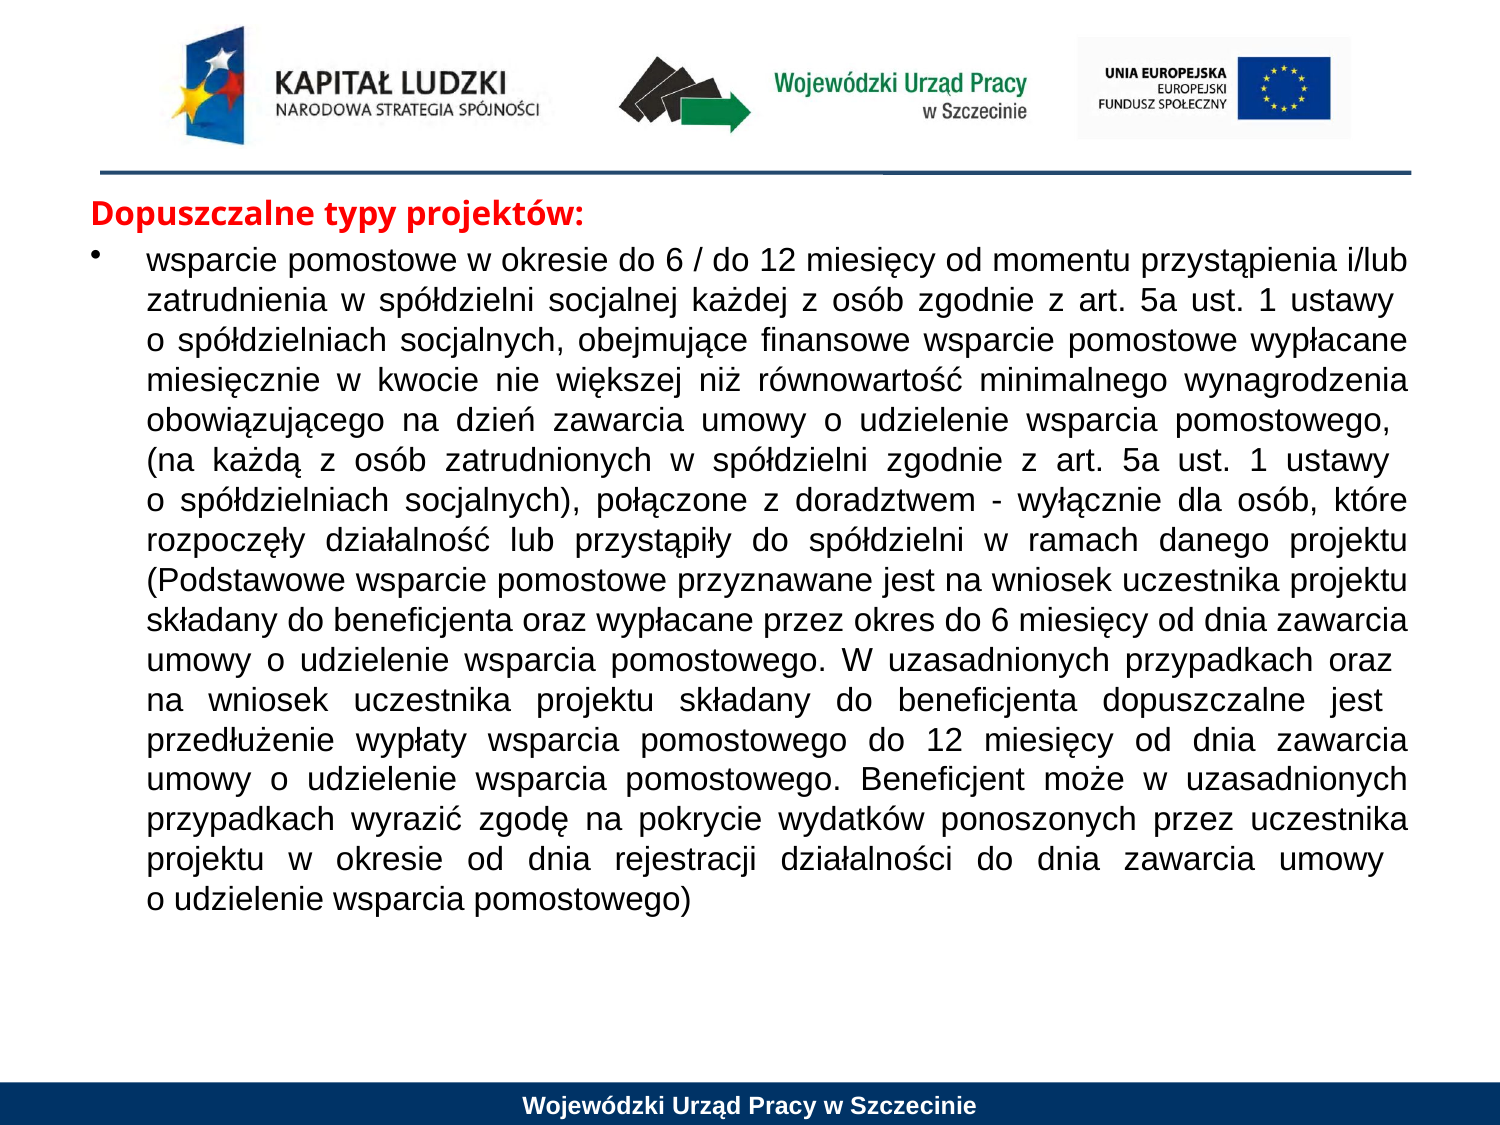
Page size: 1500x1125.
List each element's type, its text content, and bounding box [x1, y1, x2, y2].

picture [159, 24, 1353, 149]
list Dopuszczalne typy projektów: wsparcie pomostowe w okresie do 6 / do 12 miesięcy od momentu przystąpienia i/lub zatrudnienia w spółdzielni socjalnej każdej z osób zgodnie z art. 5a ust. 1 ustawy o spółdzielniach socjalnych, obejmujące finansowe wsparcie pomostowe wypłacane miesięcznie w kwocie nie większej niż równowartość minimalnego wynagrodzenia obowiązującego na dzień zawarcia umowy o udzielenie wsparcia pomostowego, (na każdą z osób zatrudnionych w spółdzielni zgodnie z art. 5a ust. 1 ustawy o spółdzielniach socjalnych), połączone z doradztwem - wyłącznie dla osób, które rozpoczęły działalność lub przystąpiły do spółdzielni w ramach danego projektu (Podstawowe wsparcie pomostowe przyznawane jest na wniosek uczestnika projektu składany do beneficjenta oraz wypłacane przez okres do 6 miesięcy od dnia zawarcia umowy o udzielenie wsparcia pomostowego. W uzasadnionych przypadkach oraz na wniosek uczestnika projektu składany do beneficjenta dopuszczalne jest przedłużenie wypłaty wsparcia pomostowego do 12 miesięcy od dnia zawarcia umowy o udzielenie wsparcia pomostowego. Beneficjent może w uzasadnionych przypadkach wyrazić zgodę na pokrycie wydatków ponoszonych przez uczestnika projektu w okresie od dnia rejestracji działalności do dnia zawarcia umowy o udzielenie wsparcia pomostowego) [74, 184, 1426, 1006]
